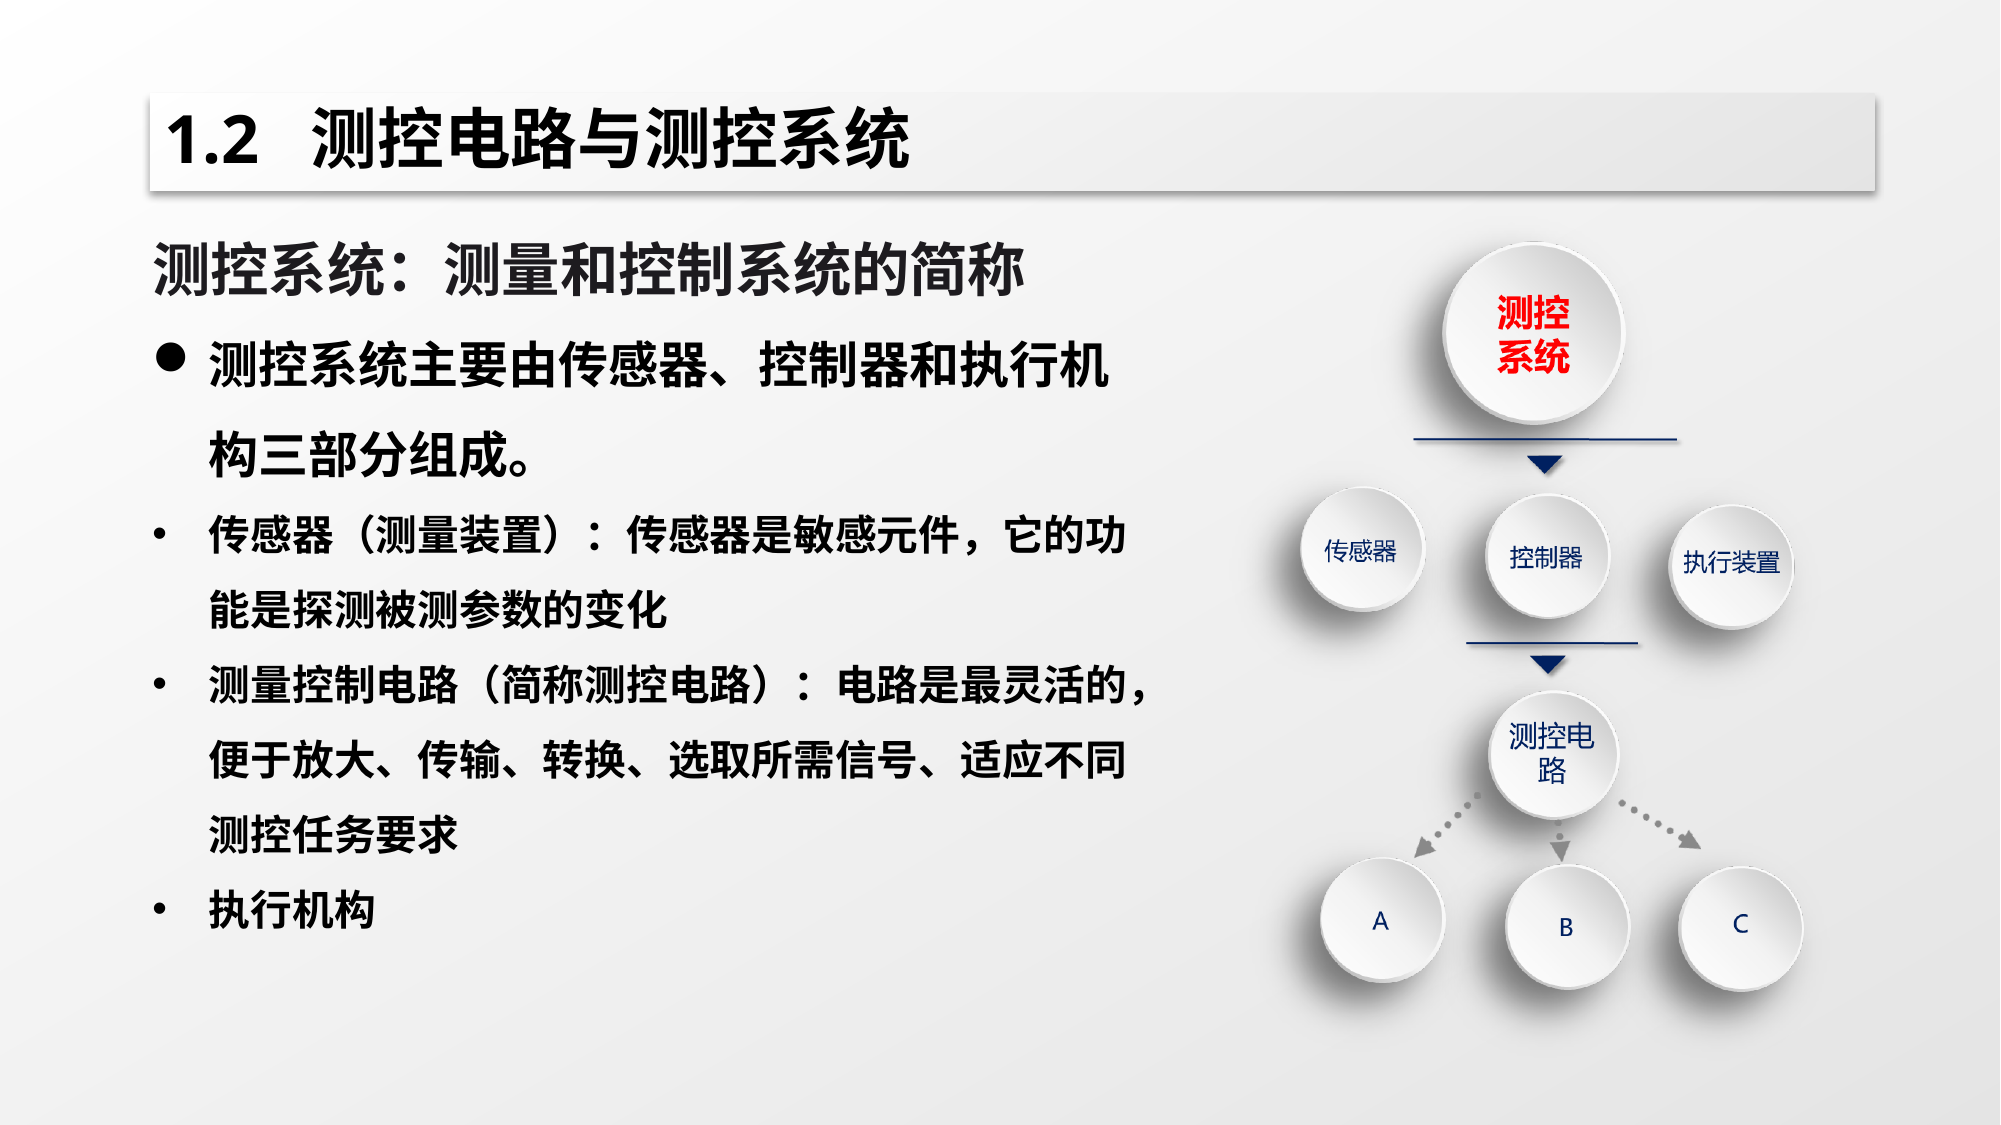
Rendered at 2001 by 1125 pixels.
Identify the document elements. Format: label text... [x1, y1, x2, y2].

picture [1224, 209, 1836, 1067]
title 1.2 测控电路与测控系统 [149, 93, 1875, 191]
list 测控系统：测量和控制系统的简称 测控系统主要由传感器、控制器和执行机构三部分组成。 传感器（测量装置）：传感器是敏感元件，它的功能是探测被测参数的变化 测量控制电路（简称测控电路）：电路是最灵活的，便于放大、传输、转换、选取所需信号、适应不同测控任务要求 执行机构 [137, 191, 1160, 1014]
